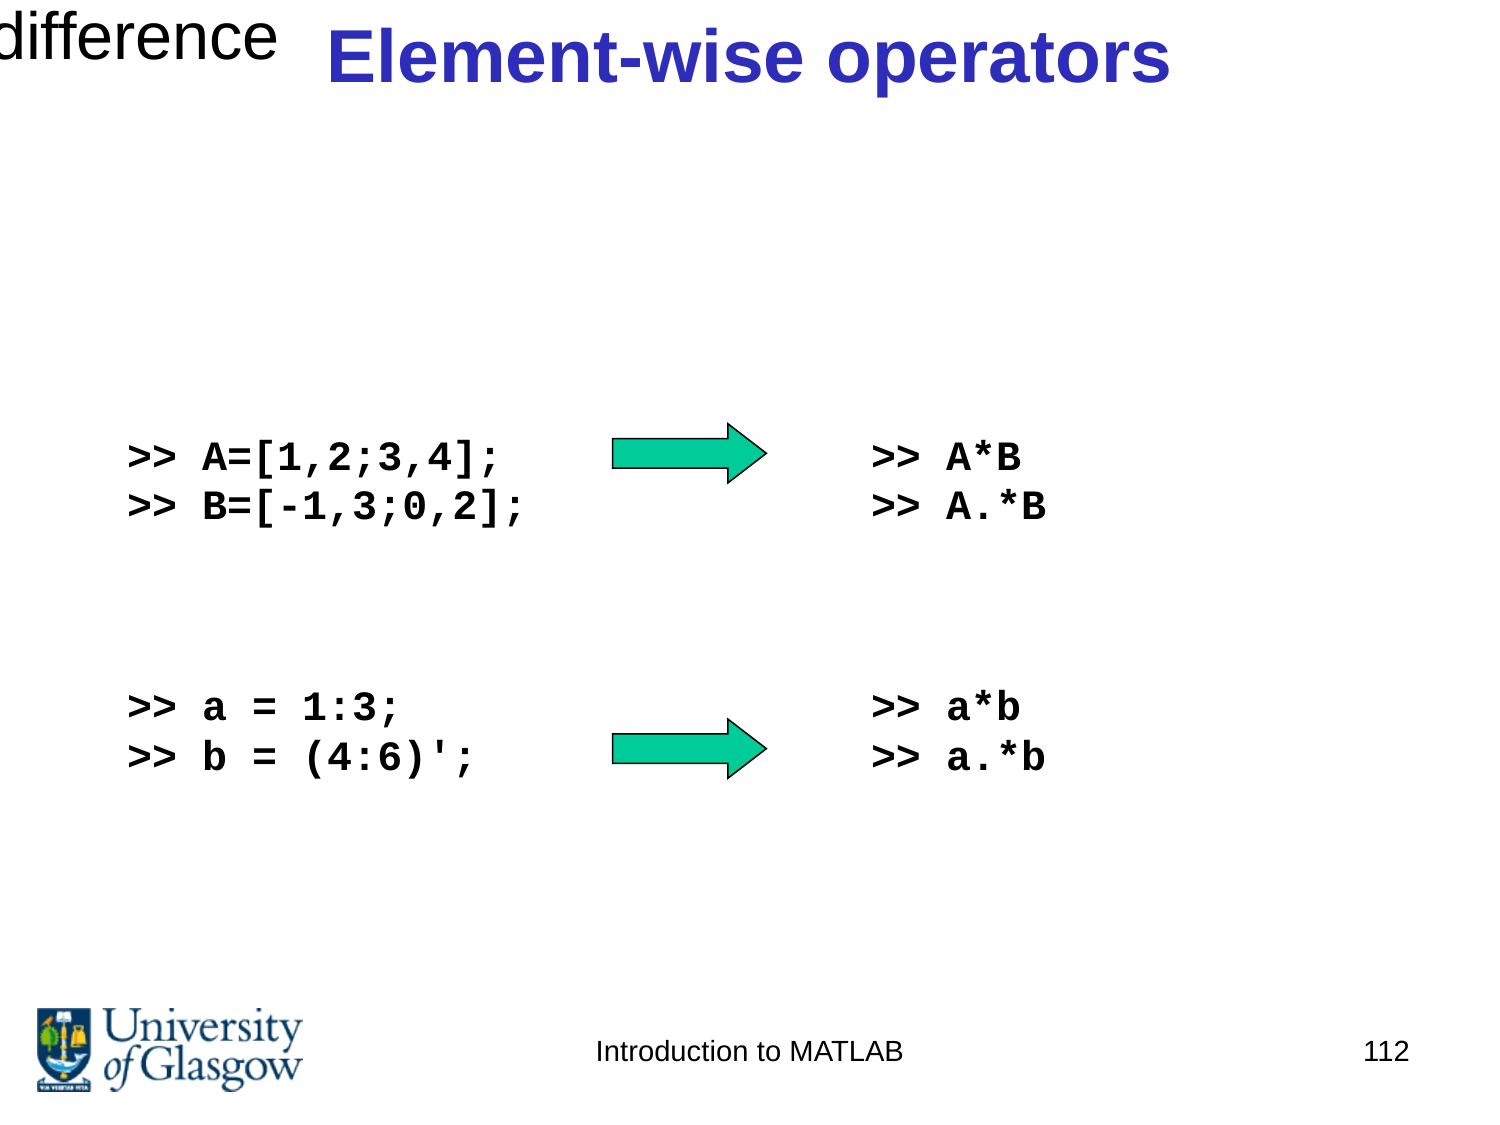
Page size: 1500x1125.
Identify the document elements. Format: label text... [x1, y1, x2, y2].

text_box [612, 423, 767, 483]
text_box >> A*B >> A.*B >> a*b >> a.*b [856, 420, 1400, 786]
text_box >> A=[1,2;3,4]; >> B=[-1,3;0,2]; >> a = 1:3; >> b = (4:6)'; [112, 420, 739, 786]
slide_number 112 [1074, 1024, 1425, 1103]
picture [37, 1008, 303, 1092]
text_box [612, 719, 767, 779]
title Element-wise operators [0, 0, 1500, 138]
footer Introduction to MATLAB [512, 1024, 988, 1103]
